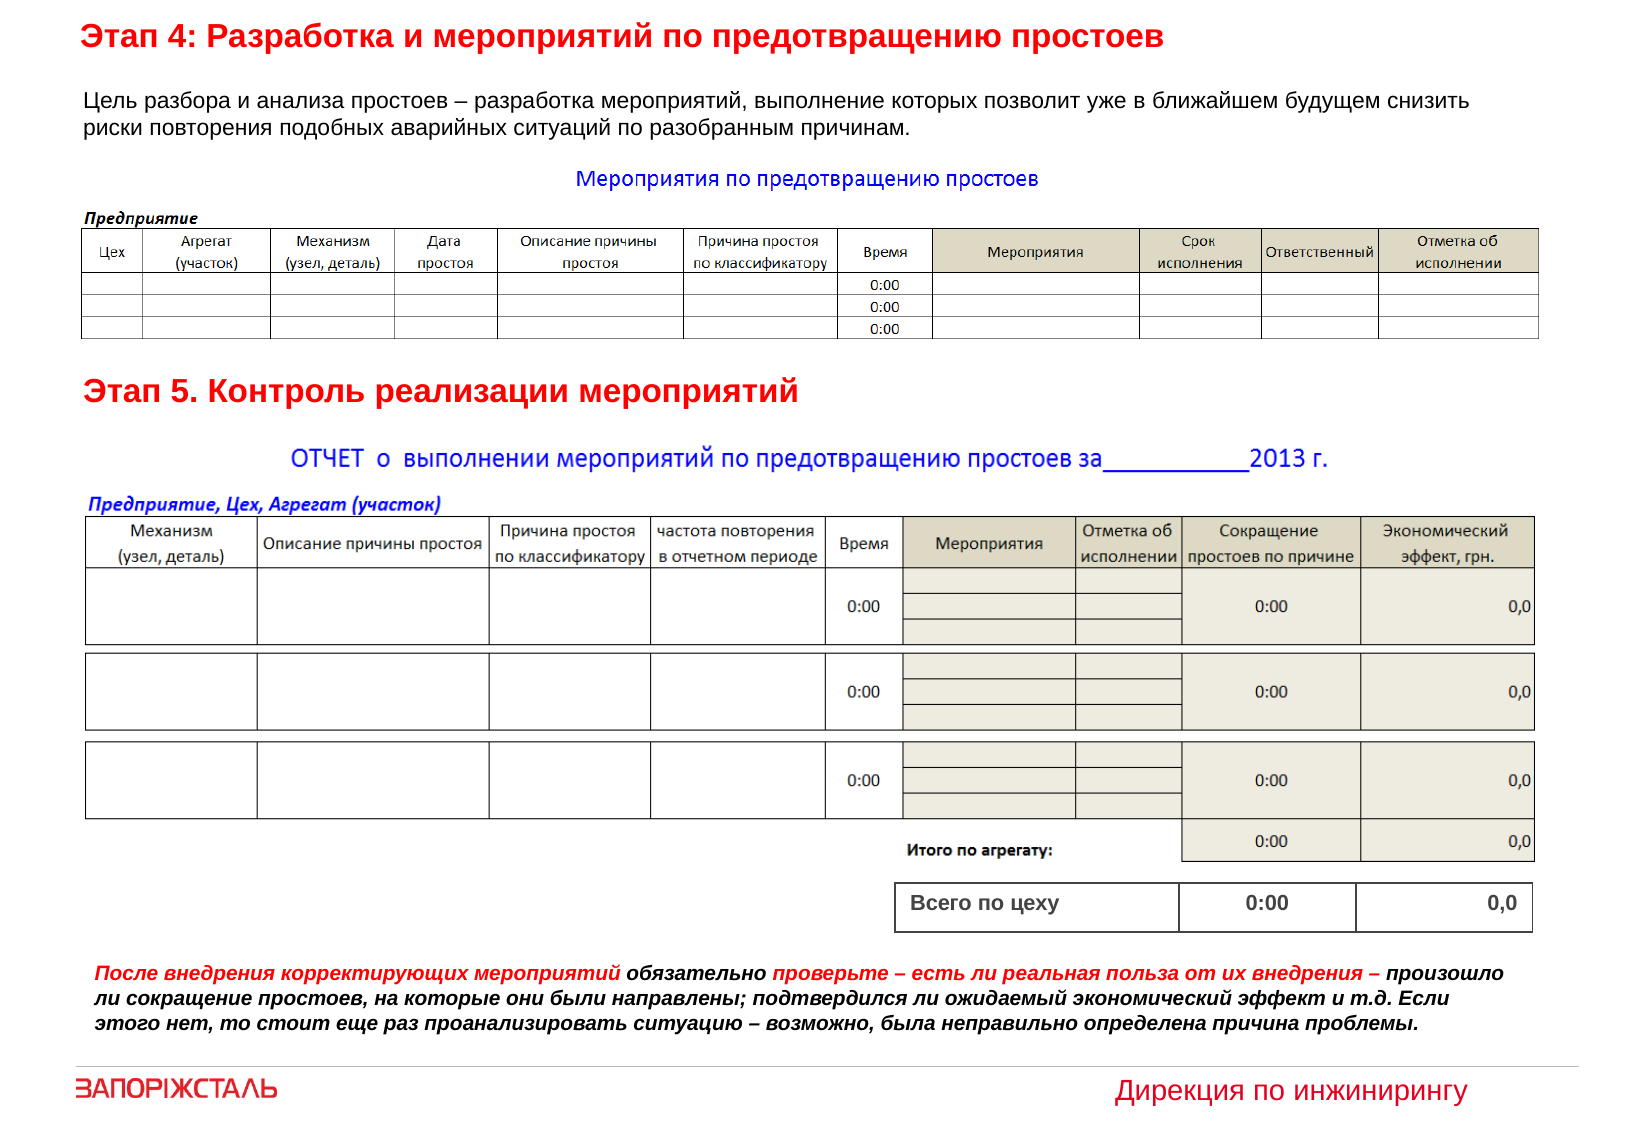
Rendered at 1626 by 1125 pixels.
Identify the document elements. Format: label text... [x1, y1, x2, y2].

picture [79, 160, 1539, 339]
text_box Цель разбора и анализа простоев – разработка мероприятий, выполнение которых позволит уже в ближайшем будущем снизить риски повторения подобных аварийных ситуаций по разобранным причинам. [68, 78, 1503, 148]
text_box Этап 5. Контроль реализации мероприятий [68, 361, 1386, 417]
picture [76, 1078, 277, 1098]
table_header 0:00 [1180, 884, 1355, 931]
text_box После внедрения корректирующих мероприятий обязательно проверьте – есть ли реальная польза от их внедрения – произошло ли сокращение простоев, на которые они были направлены; подтвердился ли ожидаемый экономический эффект и т.д. Если этого нет, то стоит еще раз проанализировать ситуацию – возможно, была неправильно определена причина проблемы. [79, 952, 1533, 1042]
table_header Всего по цеху [896, 884, 1178, 931]
table_header 0,0 [1357, 884, 1532, 931]
picture [84, 437, 1535, 862]
text_box Этап 4: Разработка и мероприятий по предотвращению простоев [80, 7, 1525, 62]
